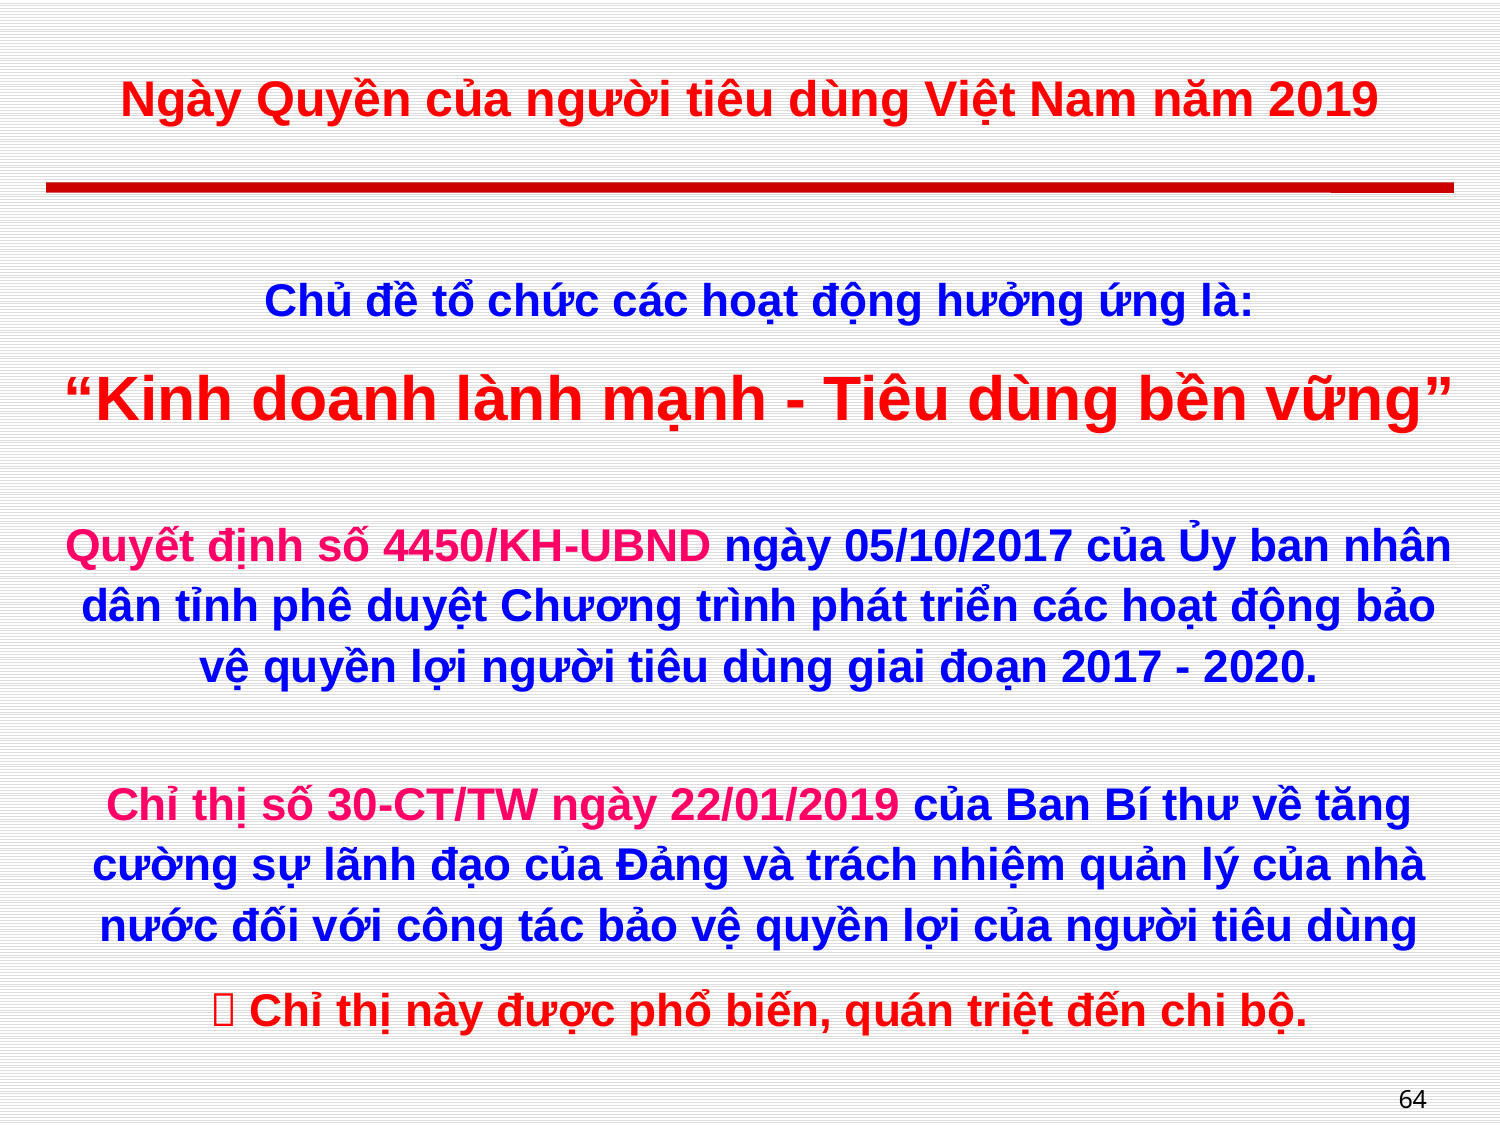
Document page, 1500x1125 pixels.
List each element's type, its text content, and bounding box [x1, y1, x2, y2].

text_box Chủ đề tổ chức các hoạt động hưởng ứng là: “Kinh doanh lành mạnh - Tiêu dùng bền vững” Quyết định số 4450/KH-UBND ngày 05/10/2017 của Ủy ban nhân dân tỉnh phê duyệt Chương trình phát triển các hoạt động bảo vệ quyền lợi người tiêu dùng giai đoạn 2017 - 2020. Chỉ thị số 30-CT/TW ngày 22/01/2019 của Ban Bí thư về tăng cường sự lãnh đạo của Đảng và trách nhiệm quản lý của nhà nước đối với công tác bảo vệ quyền lợi của người tiêu dùng  Chỉ thị này được phổ biến, quán triệt đến chi bộ. [23, 199, 1477, 1088]
title Ngày Quyền của người tiêu dùng Việt Nam năm 2019 [38, 24, 1463, 163]
